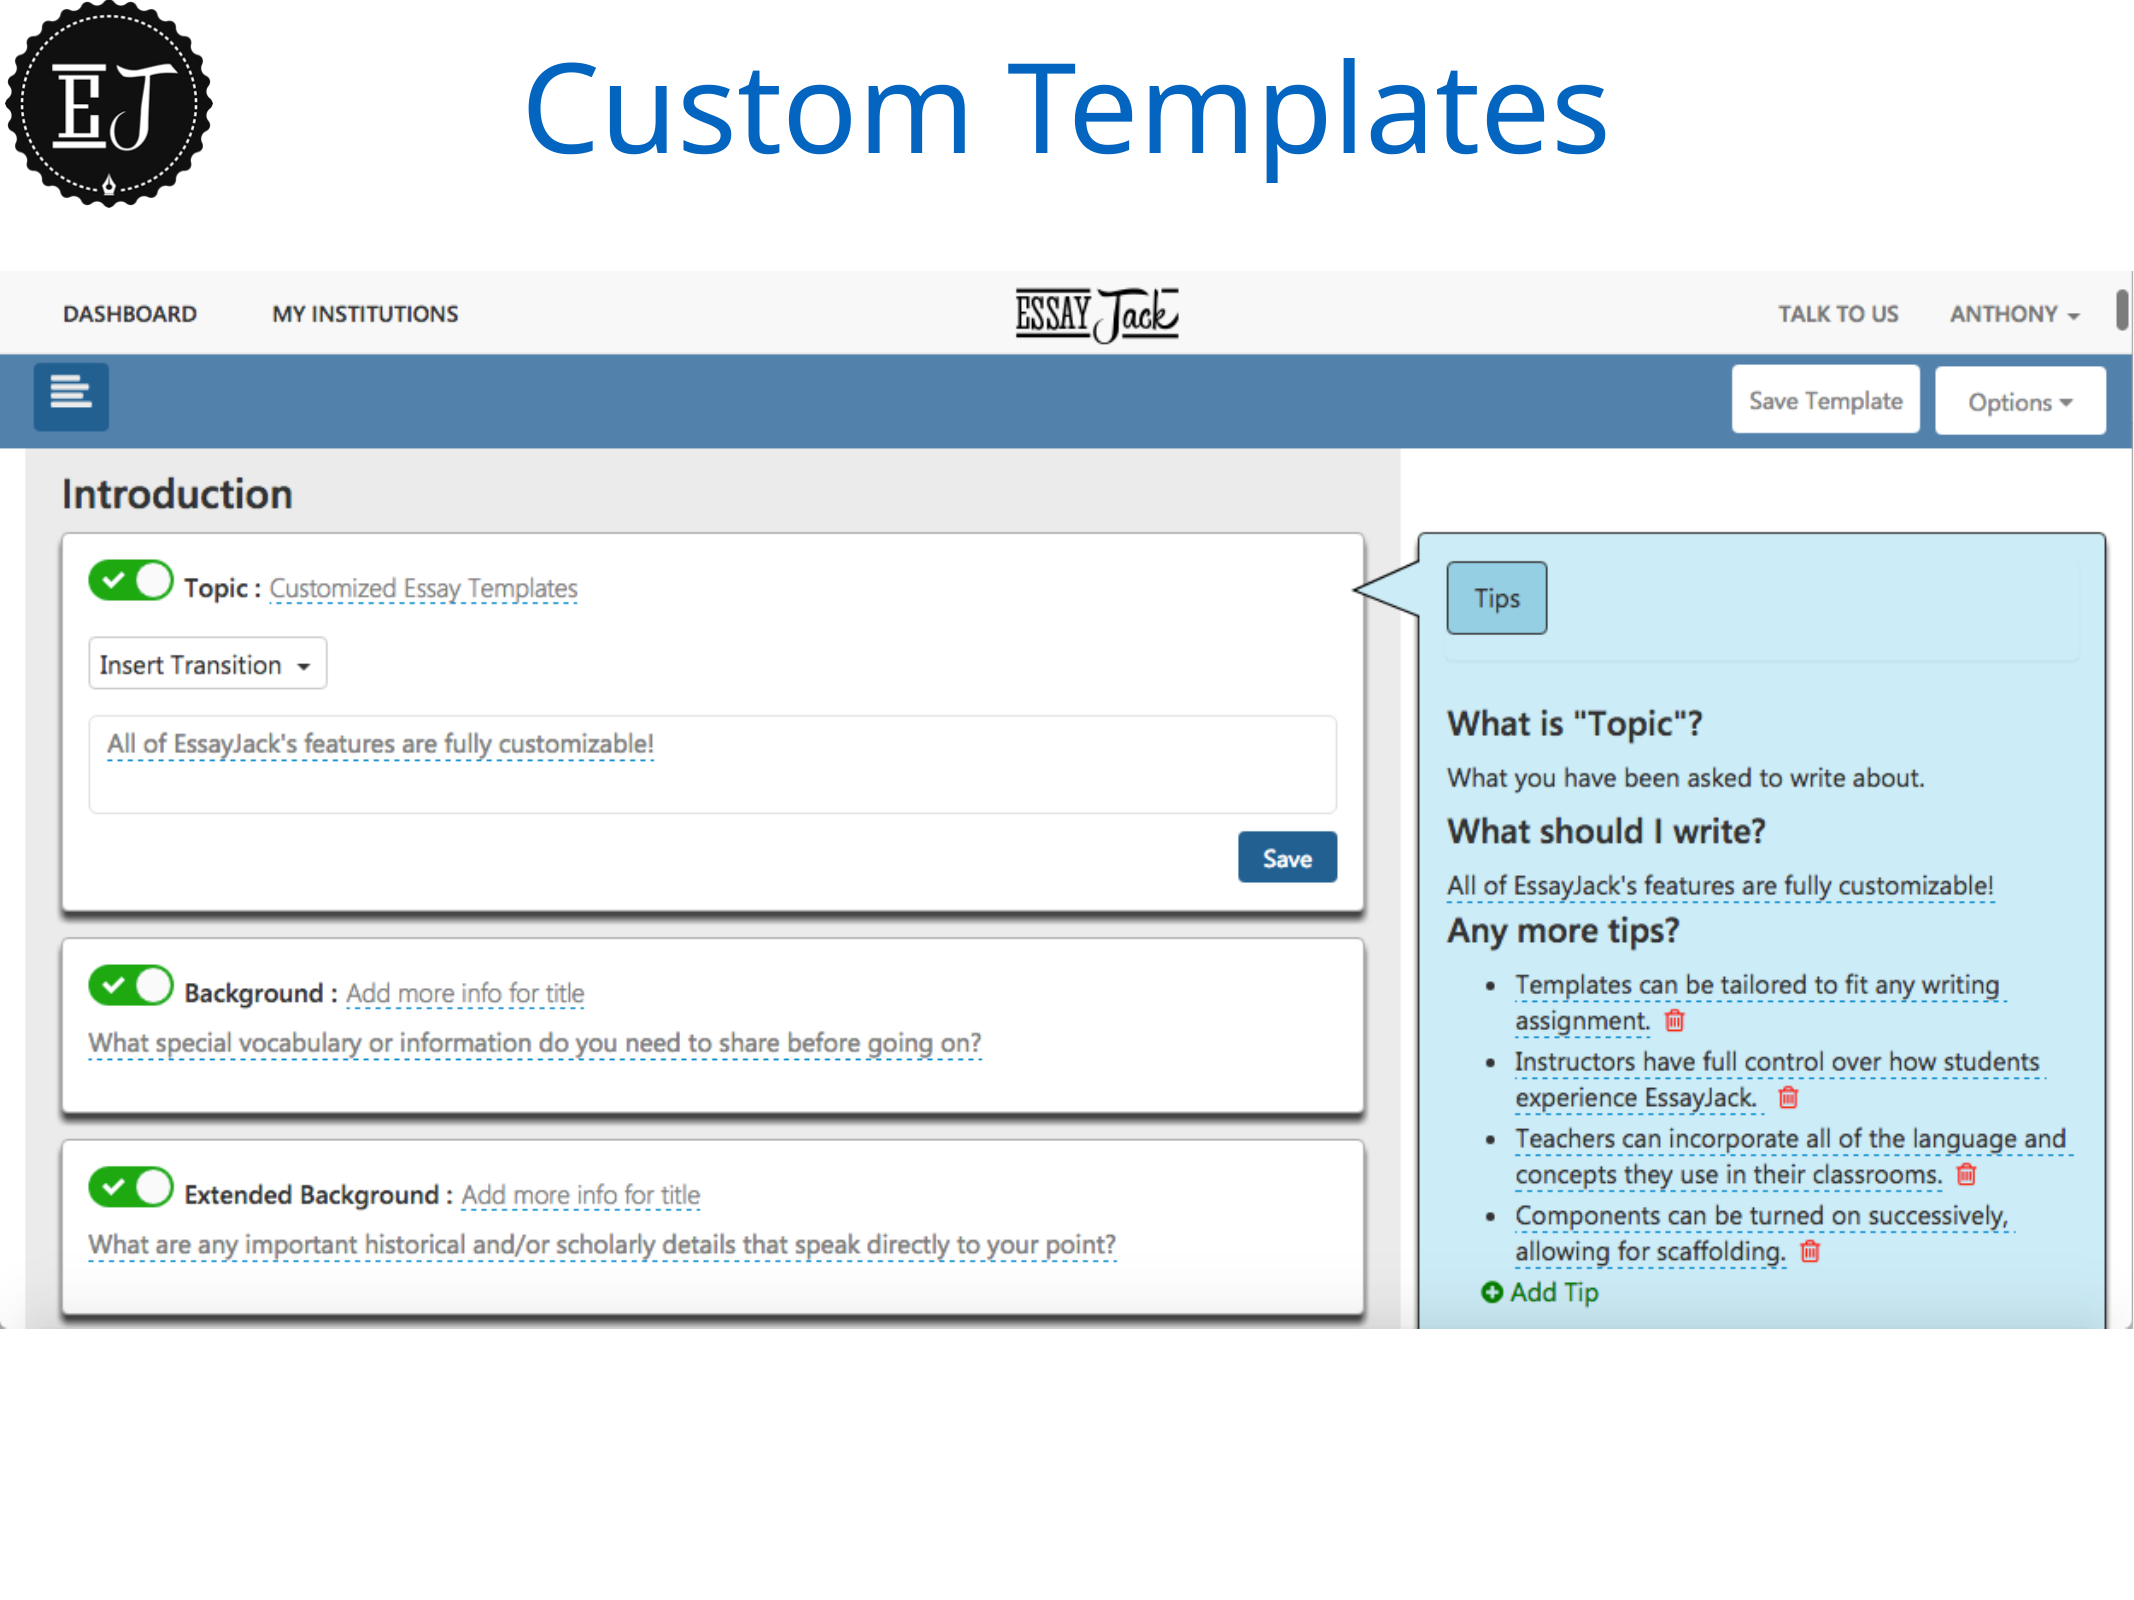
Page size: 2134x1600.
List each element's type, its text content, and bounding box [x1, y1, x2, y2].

picture [0, 271, 2134, 1329]
text_box Custom Templates [513, 20, 1621, 187]
picture [5, 0, 213, 208]
